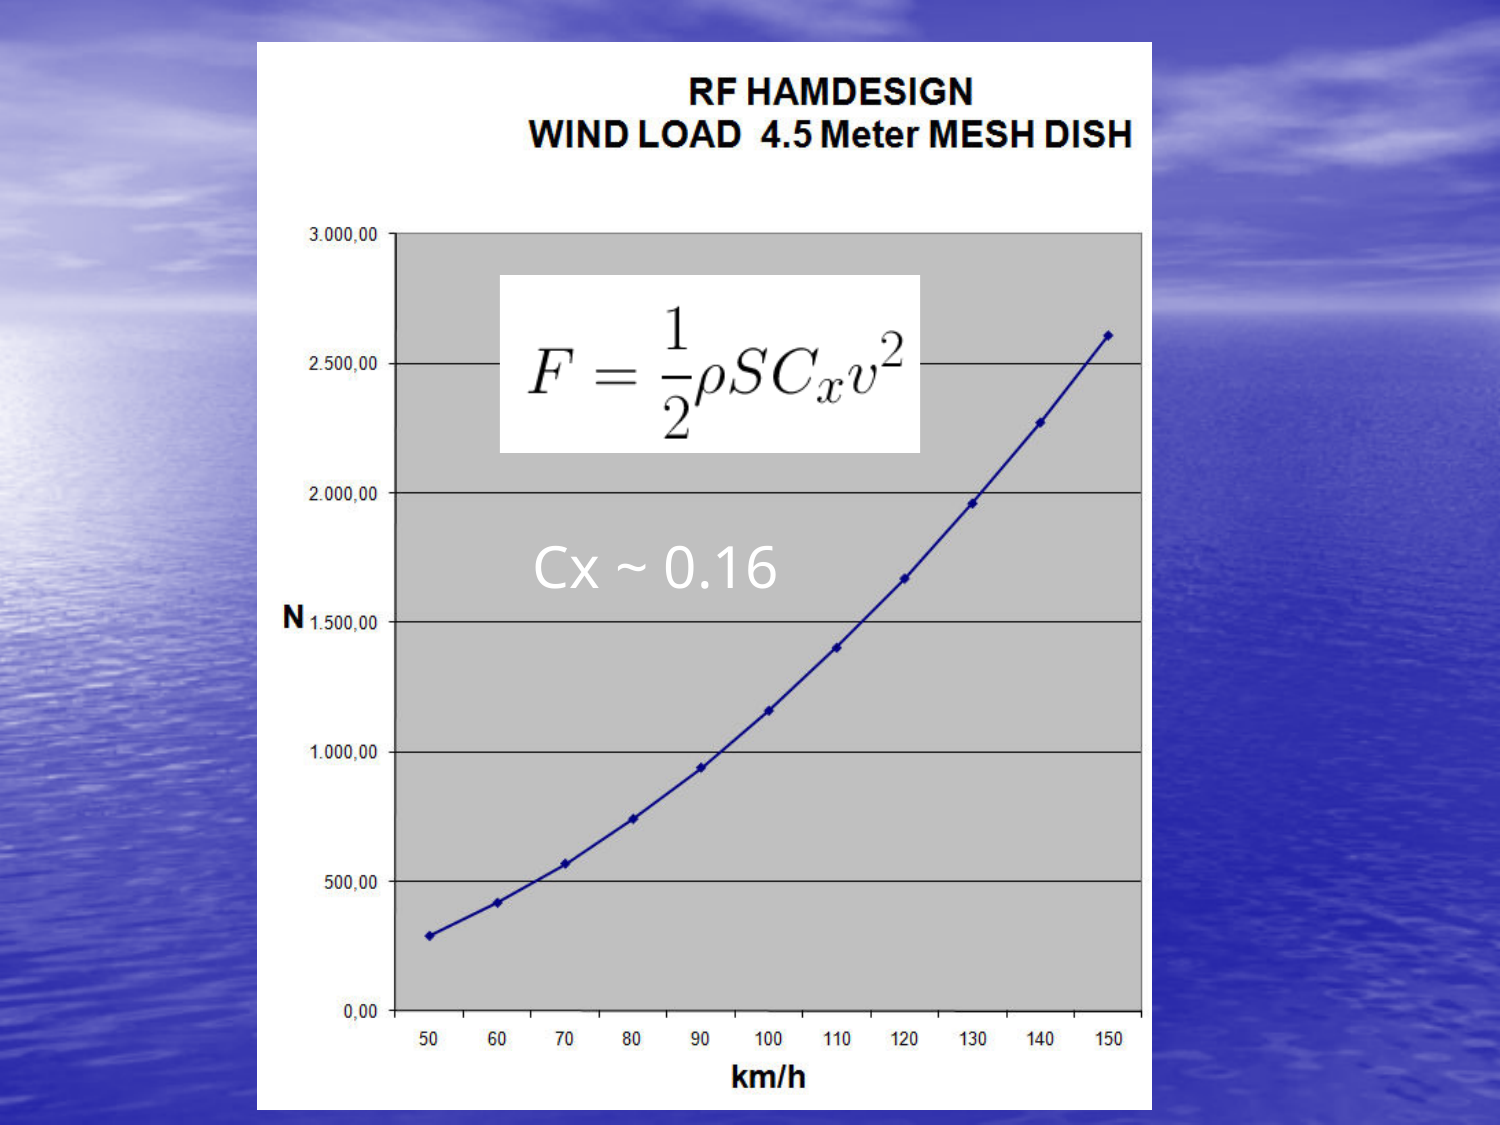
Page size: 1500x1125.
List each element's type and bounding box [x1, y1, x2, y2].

text_box [257, 42, 1152, 1110]
